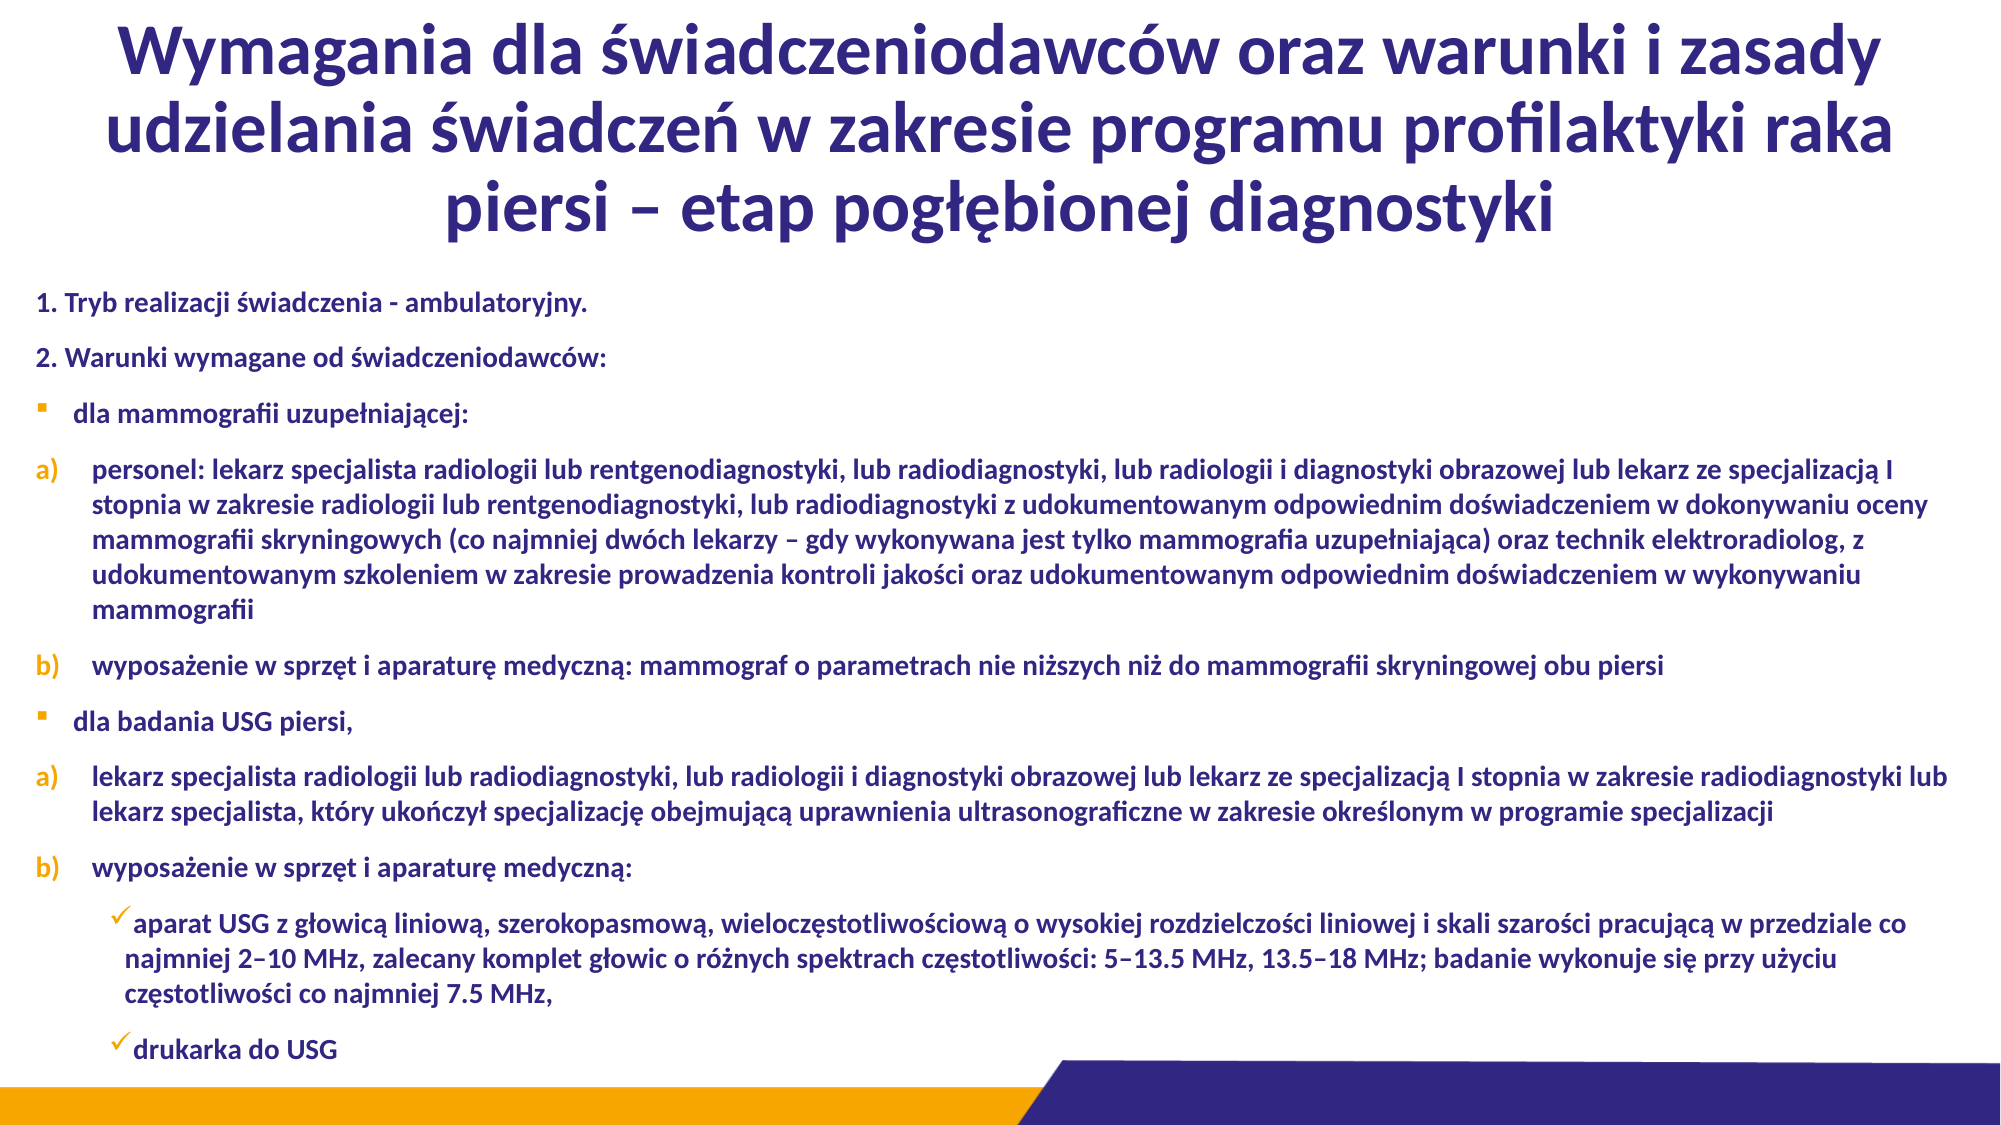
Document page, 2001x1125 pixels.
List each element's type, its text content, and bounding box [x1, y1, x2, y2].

title Wymagania dla świadczeniodawców oraz warunki i zasady udzielania świadczeń w zakresie programu profilaktyki raka piersi – etap pogłębionej diagnostyki [20, 18, 1982, 241]
list 1. Tryb realizacji świadczenia - ambulatoryjny. 2. Warunki wymagane od świadczeniodawców: dla mammografii uzupełniającej: personel: lekarz specjalista radiologii lub rentgenodiagnostyki, lub radiodiagnostyki, lub radiologii i diagnostyki obrazowej lub lekarz ze specjalizacją I stopnia w zakresie radiologii lub rentgenodiagnostyki, lub radiodiagnostyki z udokumentowanym odpowiednim doświadczeniem w dokonywaniu oceny mammografii skryningowych (co najmniej dwóch lekarzy – gdy wykonywana jest tylko mammografia uzupełniająca) oraz technik elektroradiolog, z udokumentowanym szkoleniem w zakresie prowadzenia kontroli jakości oraz udokumentowanym odpowiednim doświadczeniem w wykonywaniu mammografii wyposażenie w sprzęt i aparaturę medyczną: mammograf o parametrach nie niższych niż do mammografii skryningowej obu piersi dla badania USG piersi, lekarz specjalista radiologii lub radiodiagnostyki, lub radiologii i diagnostyki obrazowej lub lekarz ze specjalizacją I stopnia w zakresie radiodiagnostyki lub lekarz specjalista, który ukończył specjalizację obejmującą uprawnienia ultrasonograficzne w zakresie określonym w programie specjalizacji wyposażenie w sprzęt i aparaturę medyczną: aparat USG z głowicą liniową, szerokopasmową, wieloczęstotliwościową o wysokiej rozdzielczości liniowej i skali szarości pracującą w przedziale co najmniej 2–10 MHz, zalecany komplet głowic o różnych spektrach częstotliwości: 5–13.5 MHz, 13.5–18 MHz; badanie wykonuje się przy użyciu częstotliwości co najmniej 7.5 MHz, drukarka do USG [20, 241, 1982, 1108]
picture [0, 1060, 2001, 1125]
